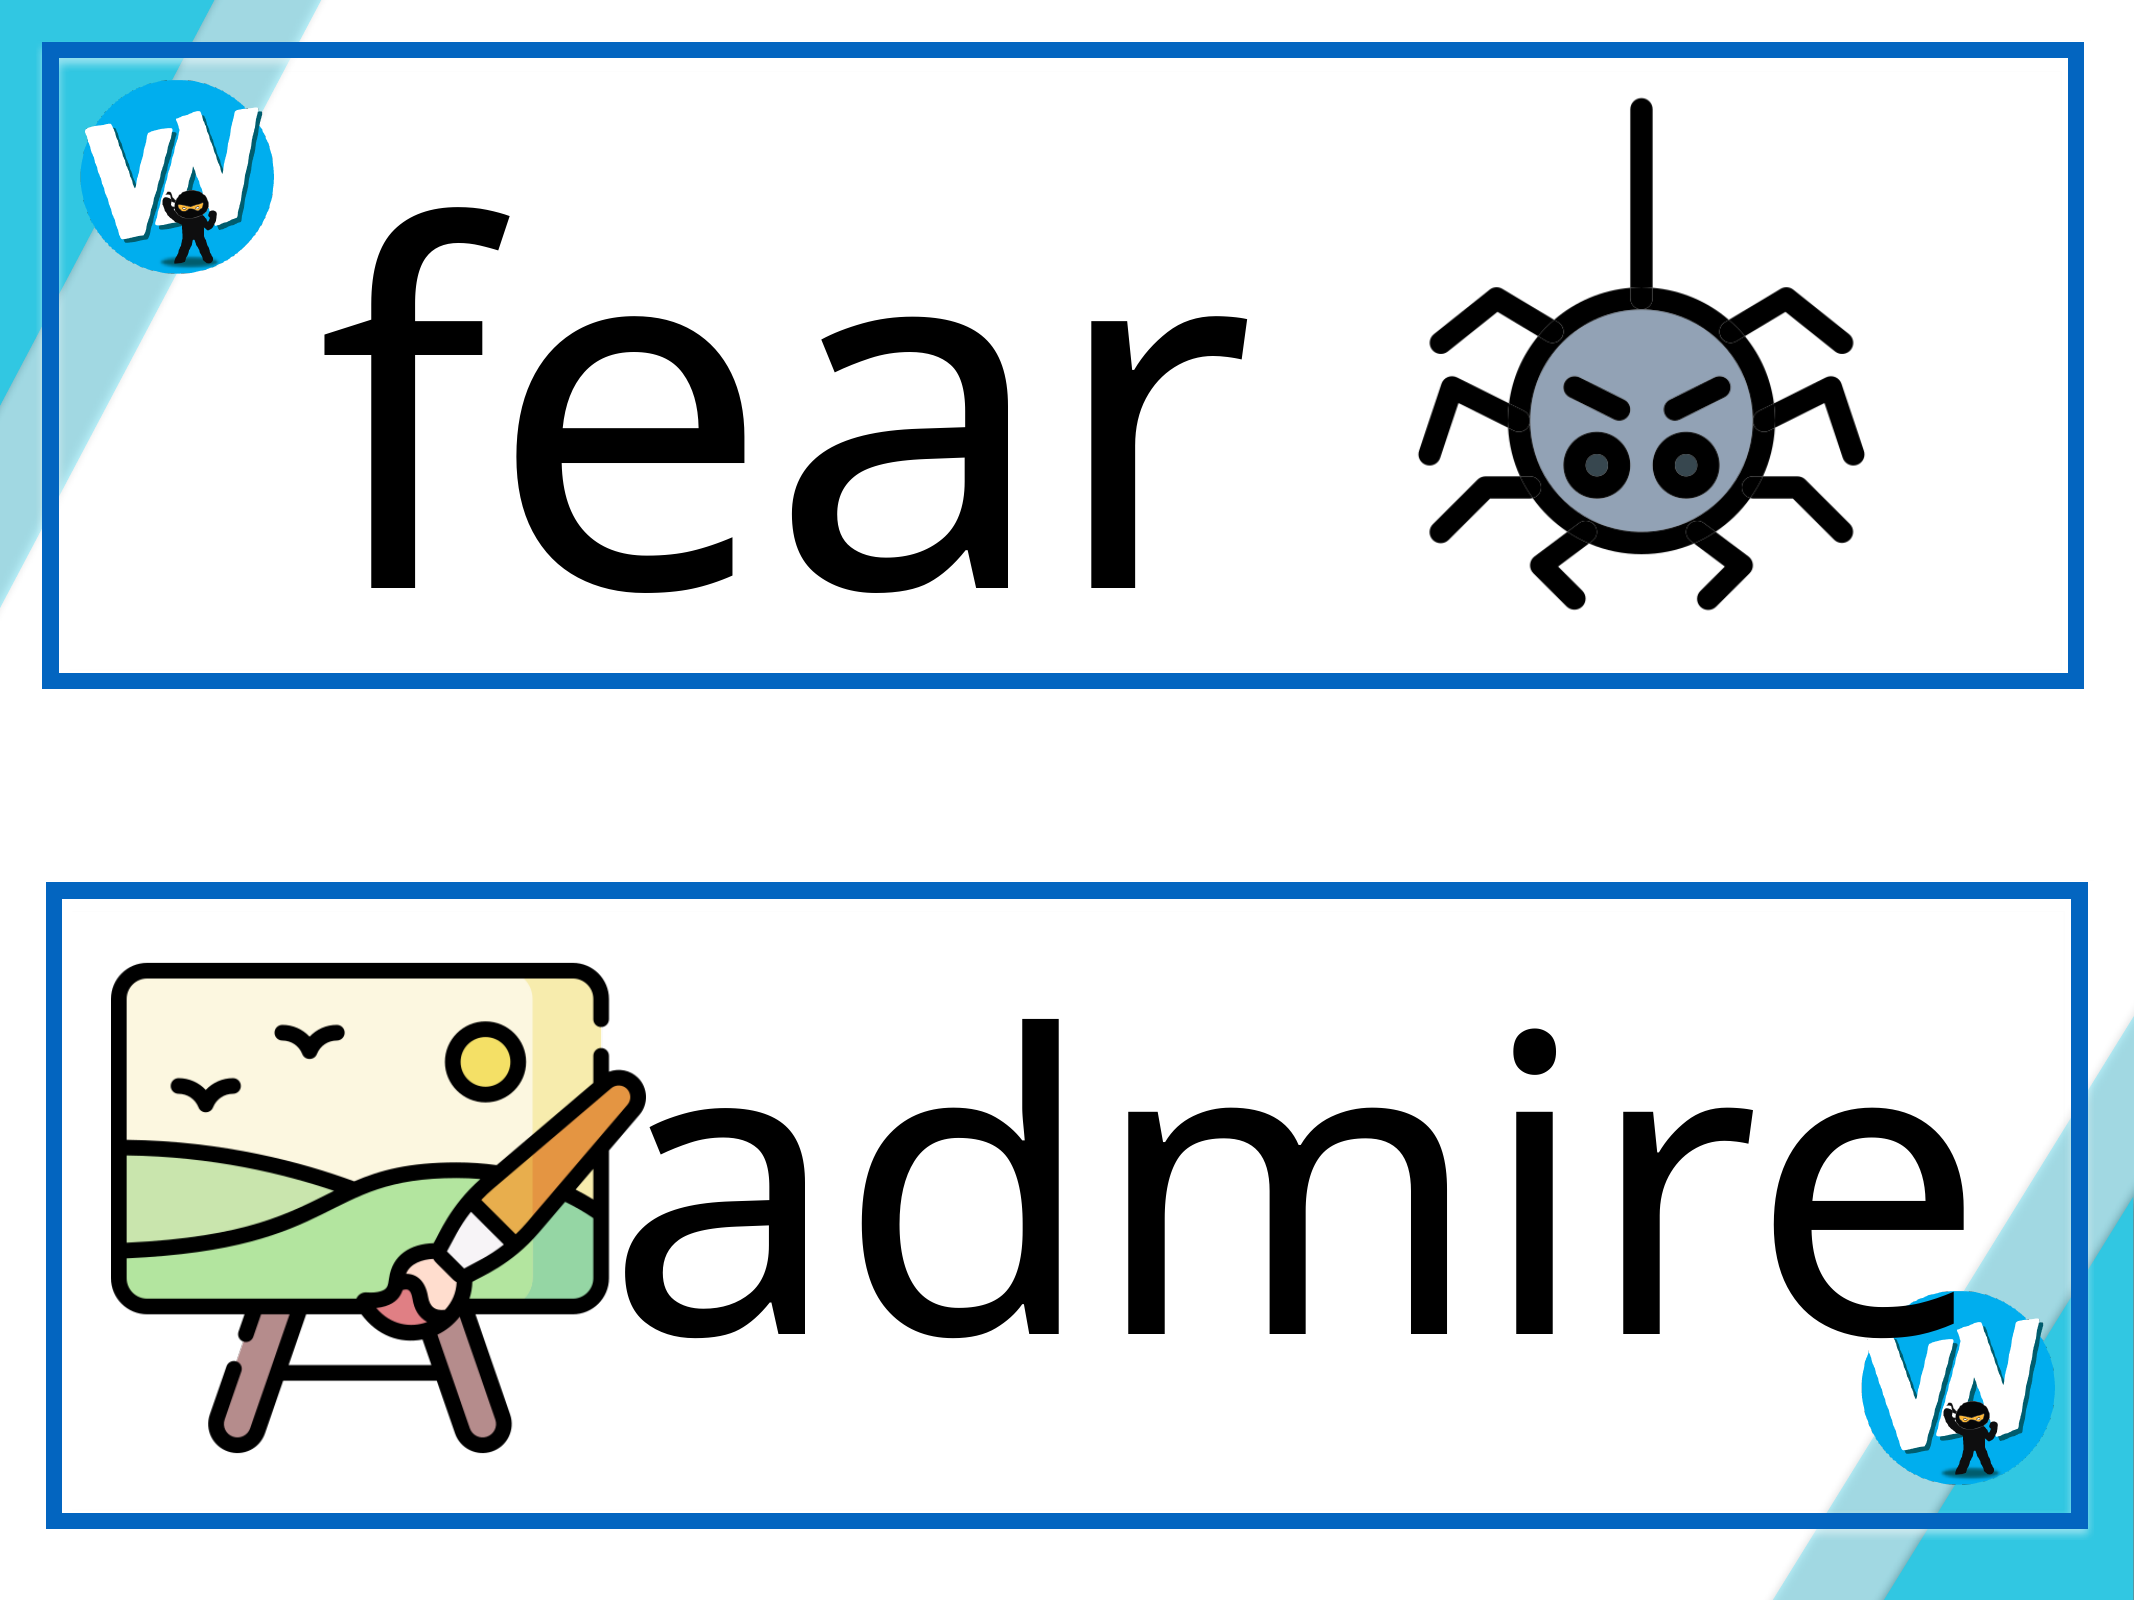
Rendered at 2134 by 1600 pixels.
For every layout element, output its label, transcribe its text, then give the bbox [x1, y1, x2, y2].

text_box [0, 0, 78, 1544]
text_box [86, 50, 2076, 681]
text_box fear [309, 82, 1264, 697]
text_box [86, 890, 1956, 1522]
picture [111, 941, 646, 1476]
picture [1374, 87, 1909, 621]
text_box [1963, 235, 2134, 1600]
text_box admire [283, 911, 1956, 1426]
picture [1837, 1288, 2080, 1488]
picture [57, 77, 299, 278]
